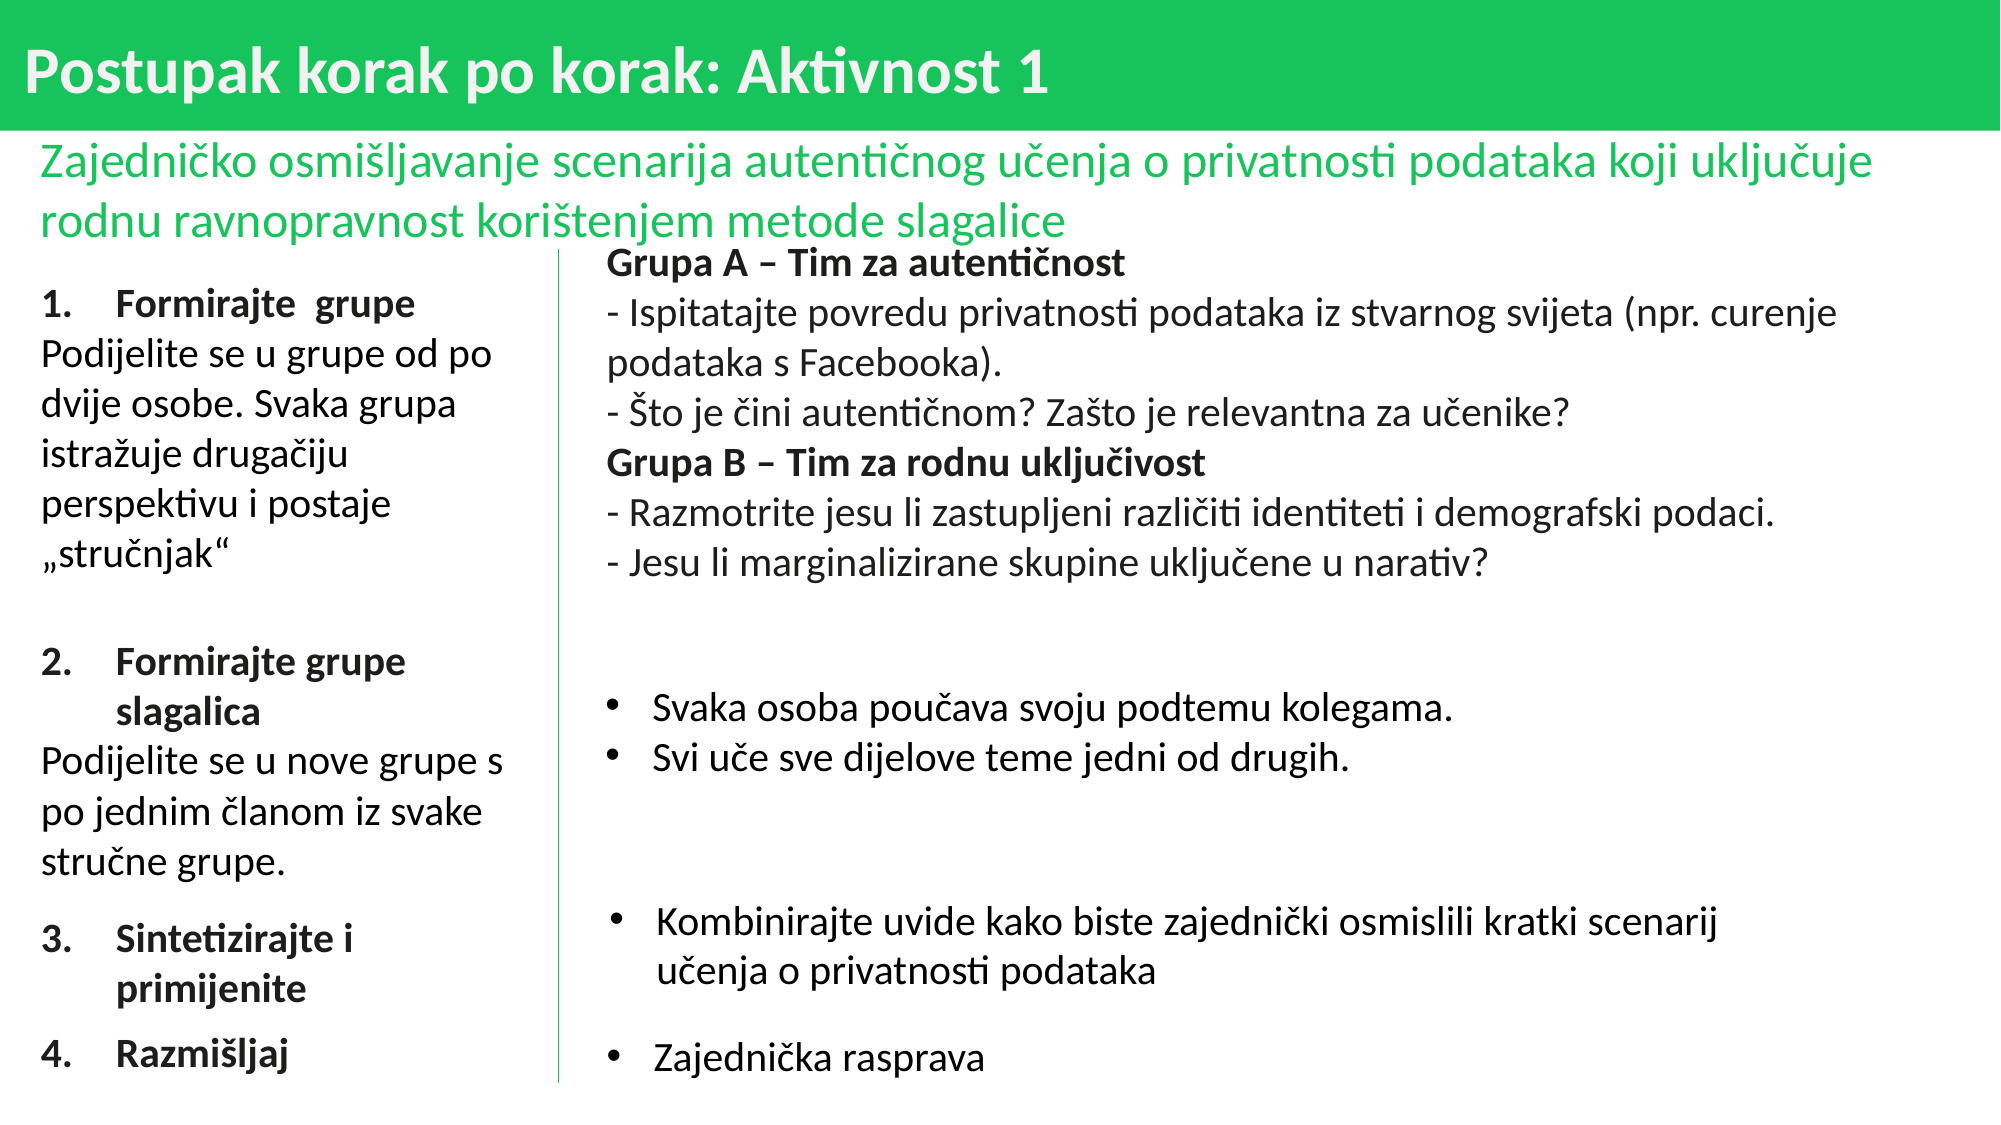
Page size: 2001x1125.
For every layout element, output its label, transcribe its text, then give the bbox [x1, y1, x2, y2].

text_box Grupa A – Tim za autentičnost - Ispitatajte povredu privatnosti podataka iz stvarnog svijeta (npr. curenje podataka s Facebooka). - Što je čini autentičnom? Zašto je relevantna za učenike? Grupa B – Tim za rodnu uključivost - Razmotrite jesu li zastupljeni različiti identiteti i demografski podaci. - Jesu li marginalizirane skupine uključene u narativ? [591, 265, 1975, 602]
text_box Zajednička rasprava [591, 1022, 1748, 1088]
text_box Razmišljaj [25, 1018, 553, 1084]
title Postupak korak po korak: Aktivnost 1 [16, 13, 1976, 131]
text_box Kombinirajte uvide kako biste zajednički osmislili kratki scenarij učenja o privatnosti podataka [594, 885, 1750, 1001]
text_box Formirajte grupe Podijelite se u grupe od po dvije osobe. Svaka grupa istražuje drugačiju perspektivu i postaje „stručnjak“ [25, 268, 553, 584]
text_box Sintetizirajte i primijenite [25, 903, 553, 1018]
text_box Zajedničko osmišljavanje scenarija autentičnog učenja o privatnosti podataka koji uključuje rodnu ravnopravnost korištenjem metode slagalice [25, 120, 1975, 265]
text_box Svaka osoba poučava svoju podtemu kolegama. Svi uče sve dijelove teme jedni od drugih. [590, 672, 1975, 797]
text_box Formirajte grupe slagalica Podijelite se u nove grupe s po jednim članom iz svake stručne grupe. [25, 625, 553, 891]
